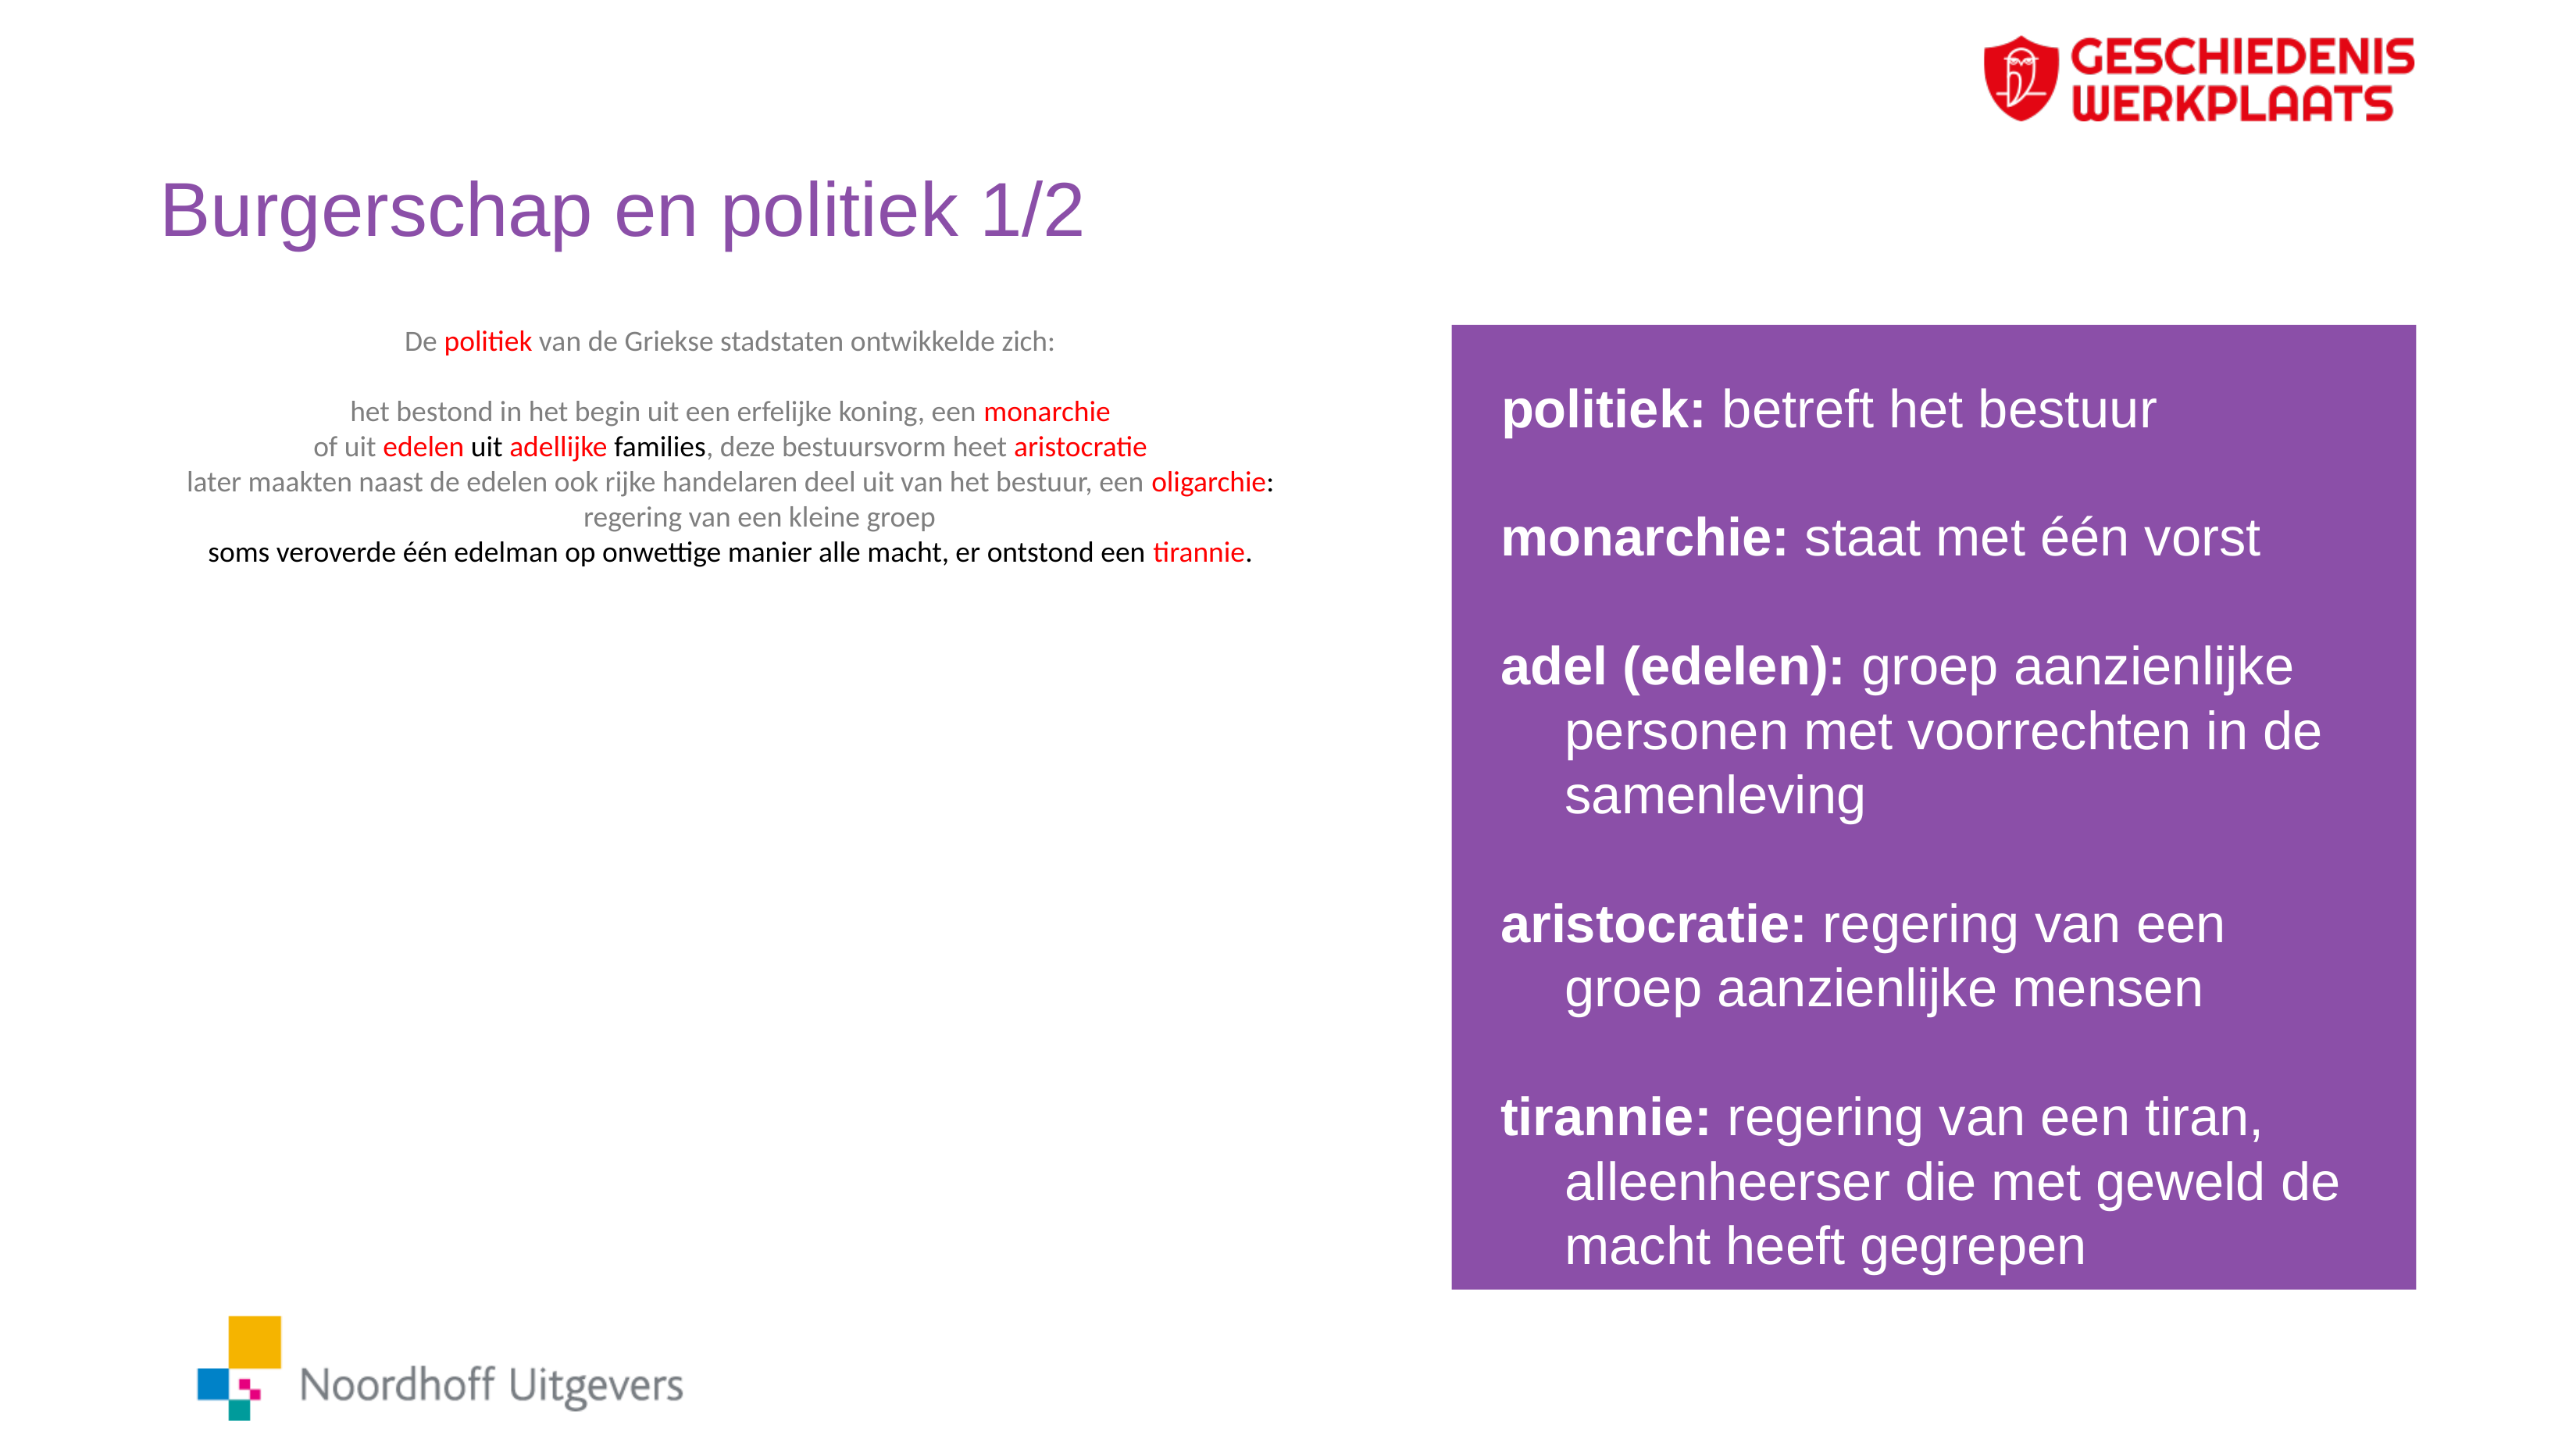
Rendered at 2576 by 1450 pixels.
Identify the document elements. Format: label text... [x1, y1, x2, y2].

list De politiek van de Griekse stadstaten ontwikkelde zich: het bestond in het begin uit een erfelijke koning, een monarchie of uit edelen uit adellijke families, deze bestuursvorm heet aristocratie later maakten naast de edelen ook rijke handelaren deel uit van het bestuur, een oligarchie: regering van een kleine groep soms veroverde één edelman op onwettige manier alle macht, er ontstond een tirannie. [159, 322, 1315, 1288]
picture [1610, 0, 2576, 161]
picture [159, 1288, 802, 1449]
title Burgerschap en politiek 1/2 [159, 159, 2416, 266]
text_box politiek: betreft het bestuur monarchie: staat met één vorst adel (edelen): groep aanzienlijke personen met voorrechten in de samenleving aristocratie: regering van een groep aanzienlijke mensen tirannie: regering van een tiran, alleenheerser die met geweld de macht heeft gegrepen [1451, 324, 2417, 1290]
